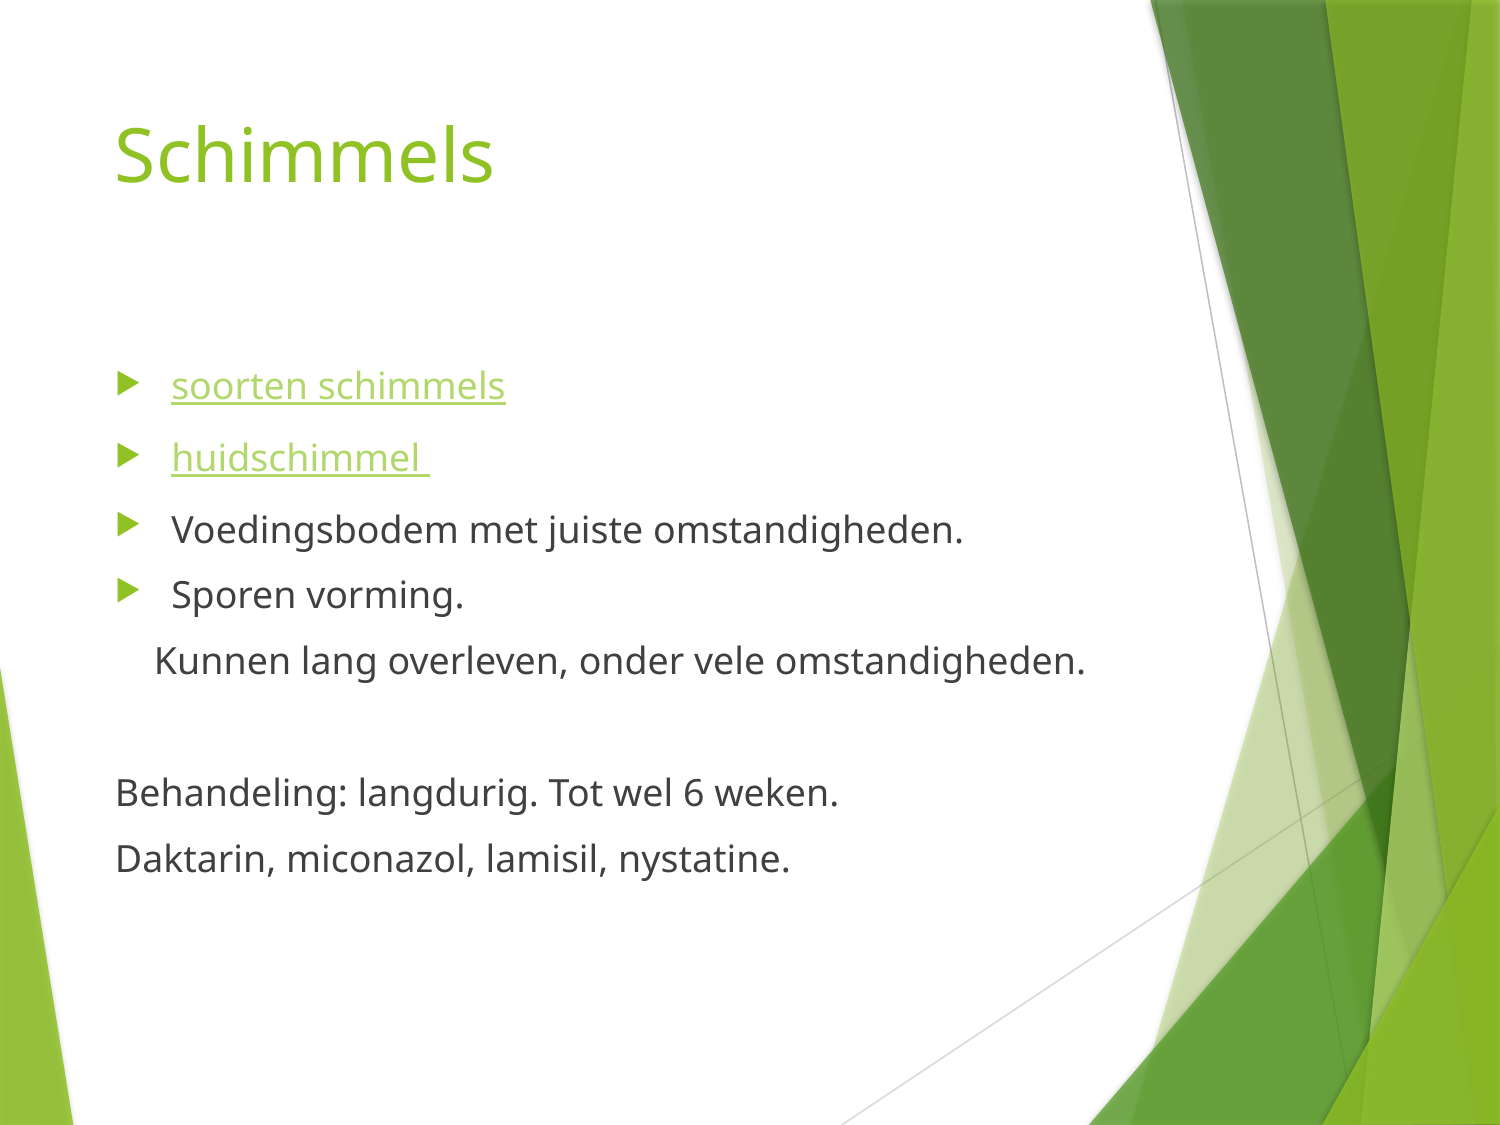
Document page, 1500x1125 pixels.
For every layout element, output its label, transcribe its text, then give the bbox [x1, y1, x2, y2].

title Schimmels [99, 99, 1142, 317]
list soorten schimmels huidschimmel Voedingsbodem met juiste omstandigheden. Sporen vorming. Kunnen lang overleven, onder vele omstandigheden. Behandeling: langdurig. Tot wel 6 weken. Daktarin, miconazol, lamisil, nystatine. [99, 354, 1142, 992]
